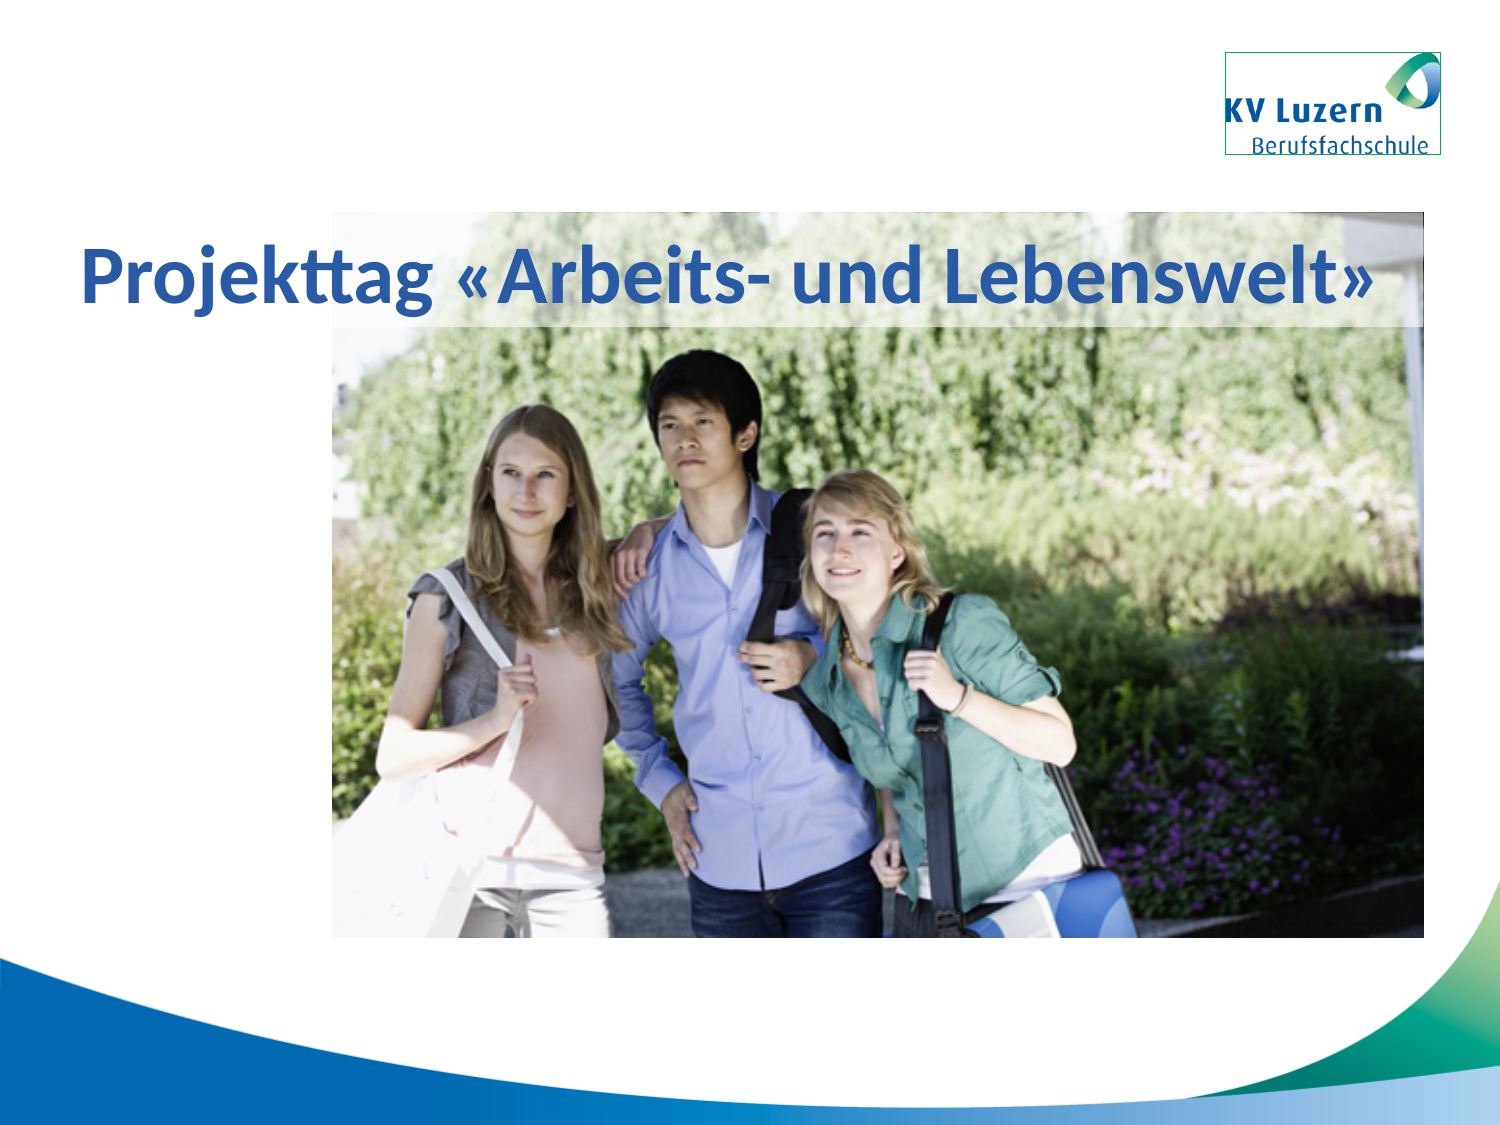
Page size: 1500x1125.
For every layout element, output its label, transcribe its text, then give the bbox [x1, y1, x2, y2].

picture [1226, 53, 1440, 154]
text_box [29, 916, 1424, 978]
text_box Projekttag «Arbeits- und Lebenswelt» [65, 212, 330, 328]
picture [0, 212, 1500, 1125]
